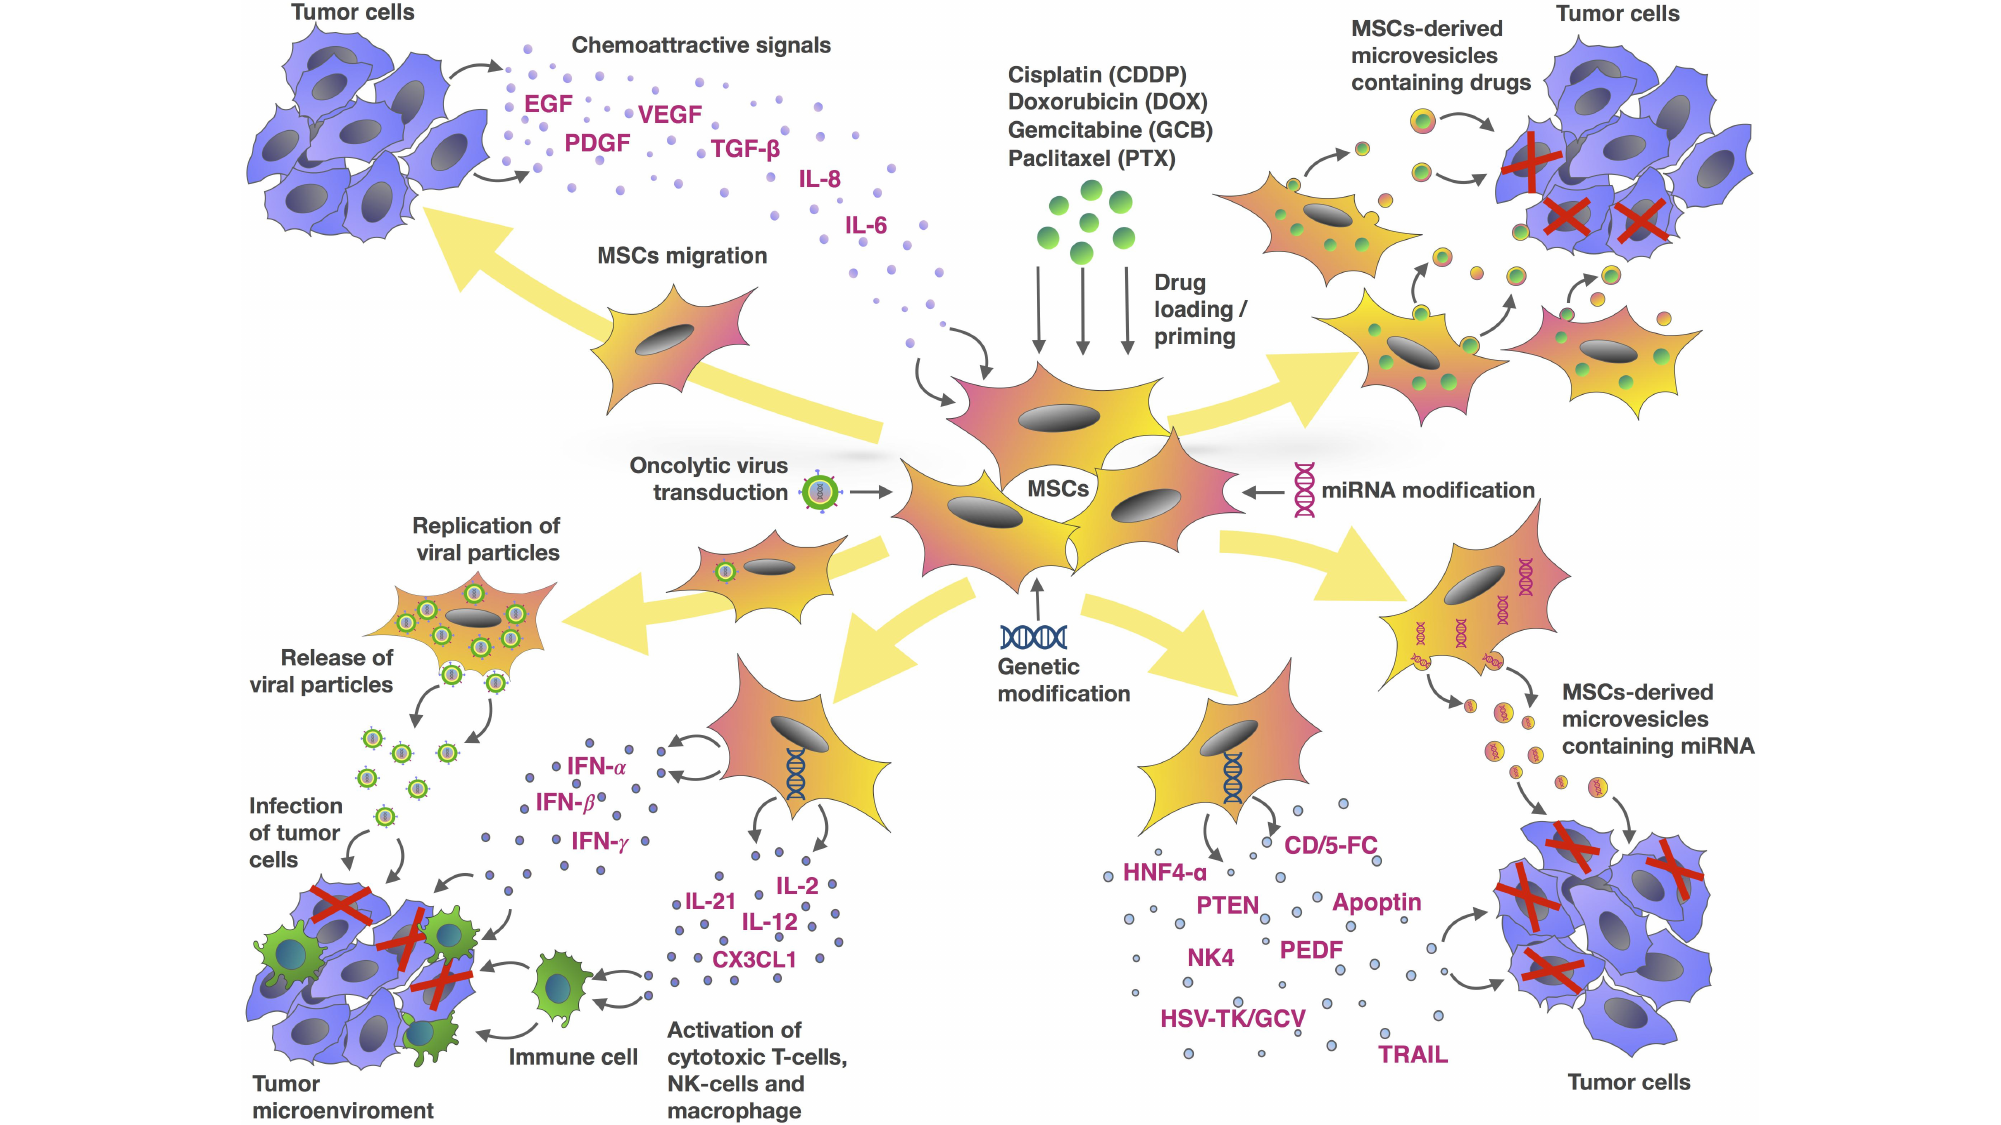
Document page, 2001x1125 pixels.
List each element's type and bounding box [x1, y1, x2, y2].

picture [241, 0, 1759, 1125]
